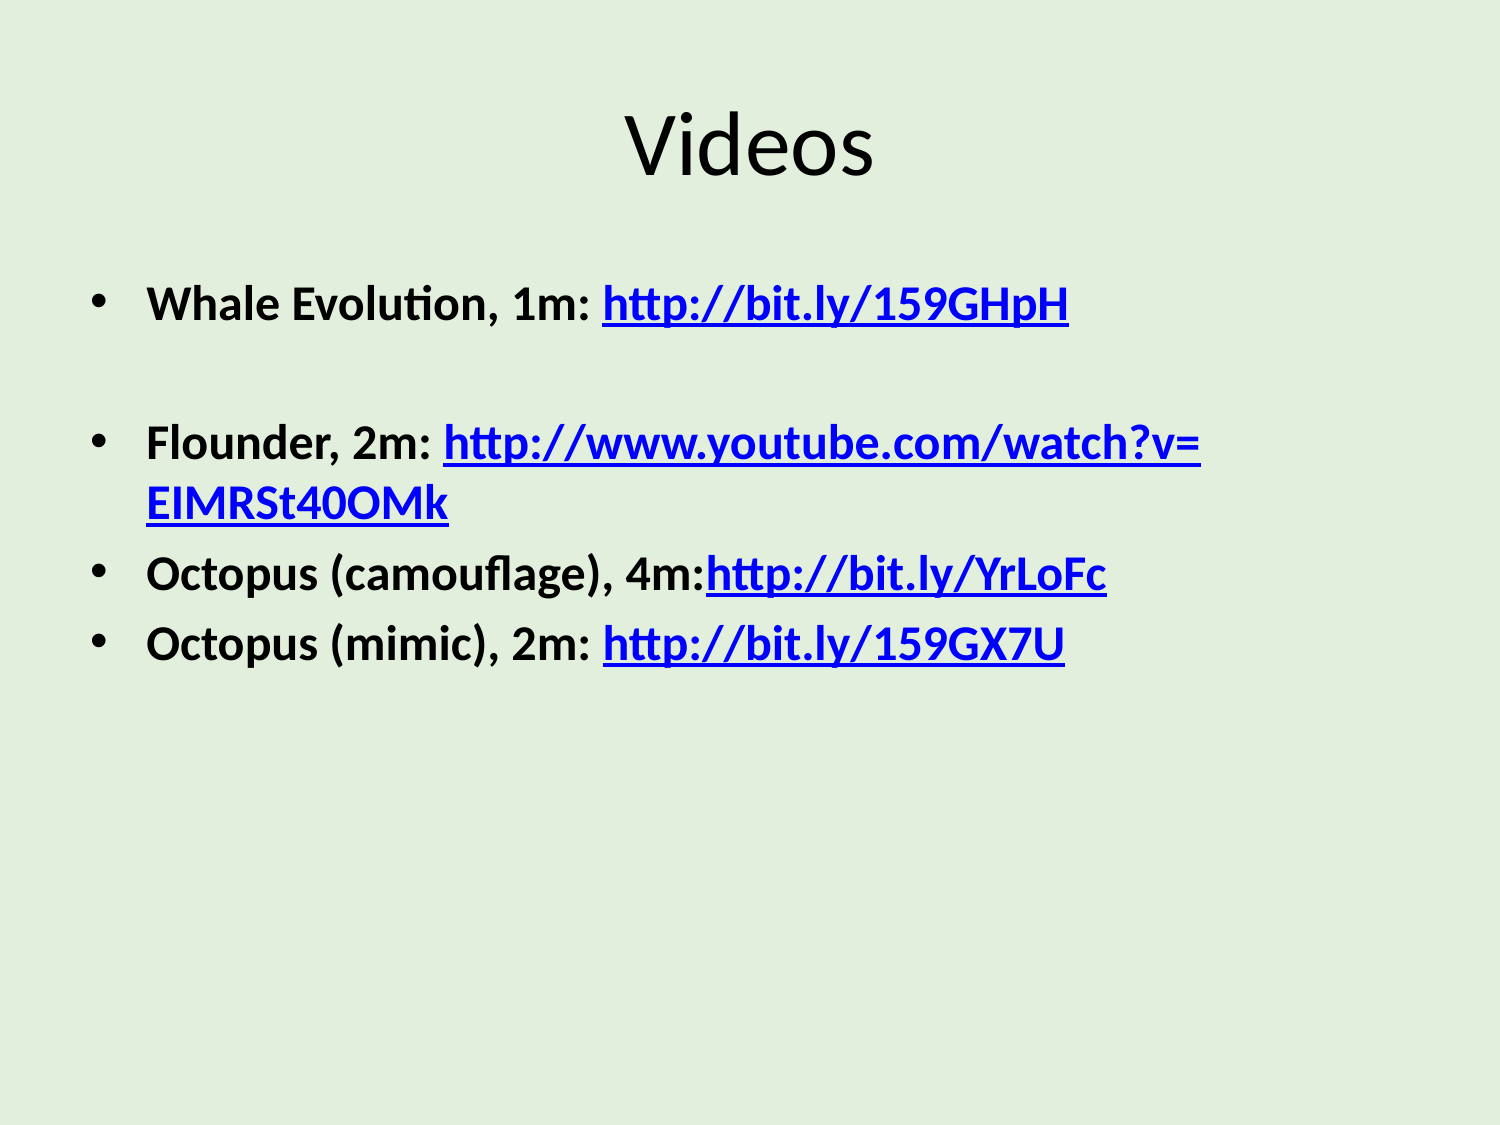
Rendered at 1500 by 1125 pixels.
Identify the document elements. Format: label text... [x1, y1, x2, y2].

title Videos [75, 45, 1425, 233]
list Whale Evolution, 1m: http://bit.ly/159GHpH Flounder, 2m: http://www.youtube.com/watch?v=EIMRSt40OMk Octopus (camouflage), 4m:http://bit.ly/YrLoFc Octopus (mimic), 2m: http://bit.ly/159GX7U [75, 262, 1475, 1005]
